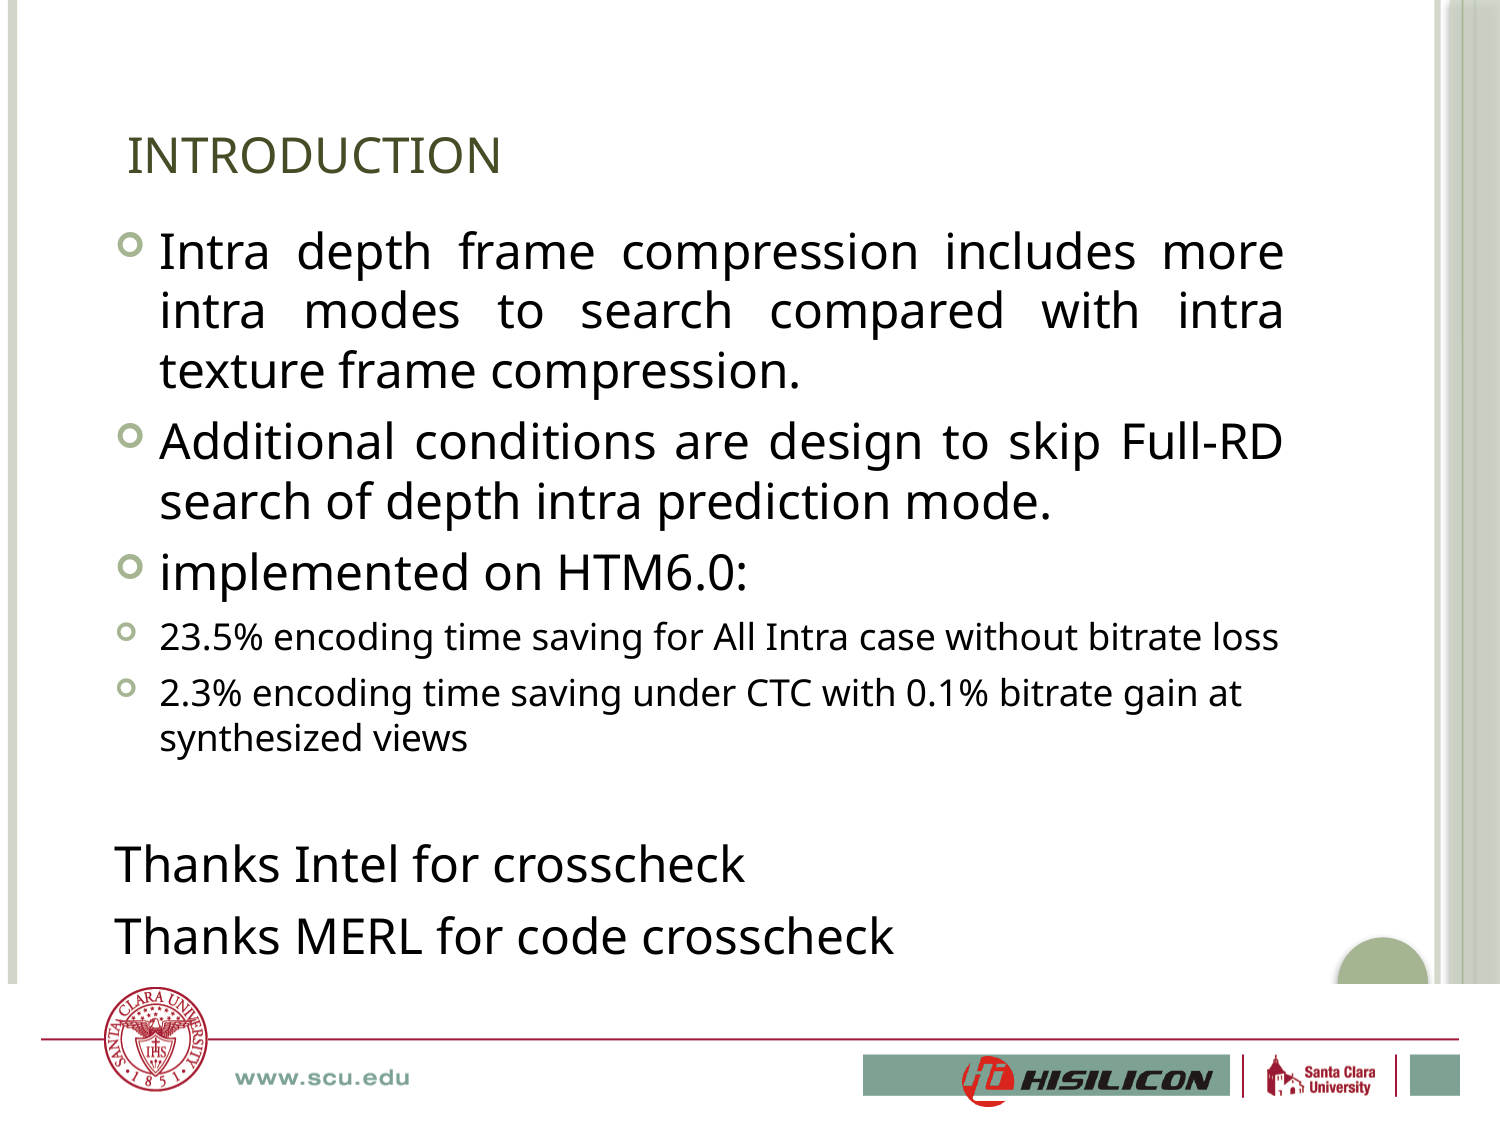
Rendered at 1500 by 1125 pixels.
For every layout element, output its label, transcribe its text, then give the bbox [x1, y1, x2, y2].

list Intra depth frame compression includes more intra modes to search compared with intra texture frame compression. Additional conditions are design to skip Full-RD search of depth intra prediction mode. implemented on HTM6.0: 23.5% encoding time saving for All Intra case without bitrate loss 2.3% encoding time saving under CTC with 0.1% bitrate gain at synthesized views Thanks Intel for crosscheck Thanks MERL for code crosscheck [99, 212, 1300, 1012]
title Introduction [112, 75, 550, 192]
picture [0, 984, 1500, 1125]
